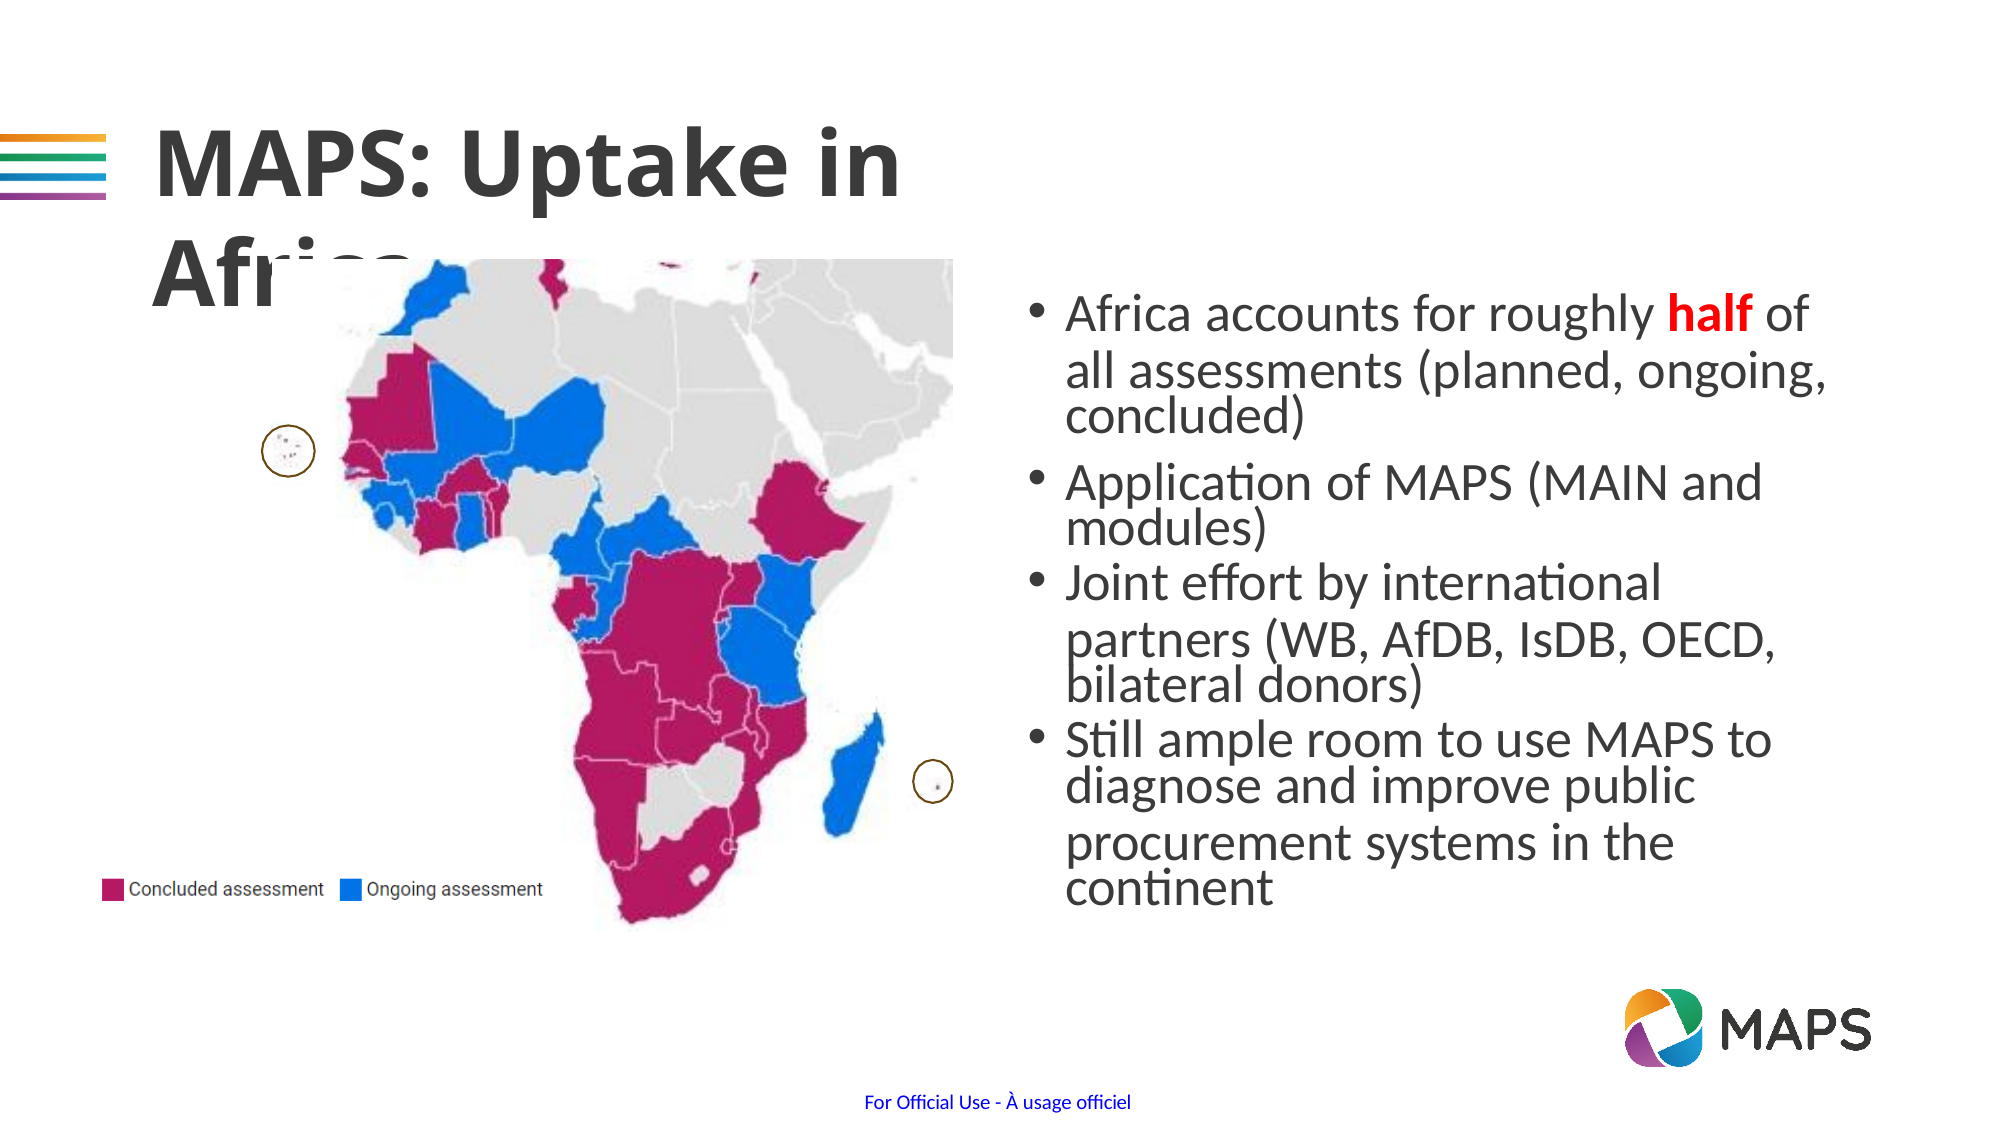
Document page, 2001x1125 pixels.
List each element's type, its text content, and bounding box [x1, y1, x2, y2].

footer For Official Use - À usage officiel [862, 1091, 1138, 1125]
title MAPS: Uptake in Africa [150, 102, 1162, 325]
picture [1625, 989, 1871, 1067]
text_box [100, 258, 955, 932]
text_box Africa accounts for roughly half of all assessments (planned, ongoing, concluded) Application of MAPS (MAIN and modules) Joint effort by international partners (WB, AfDB, IsDB, OECD, bilateral donors) Still ample room to use MAPS to diagnose and improve public procurement systems in the continent [1025, 284, 1831, 915]
picture [0, 134, 106, 200]
